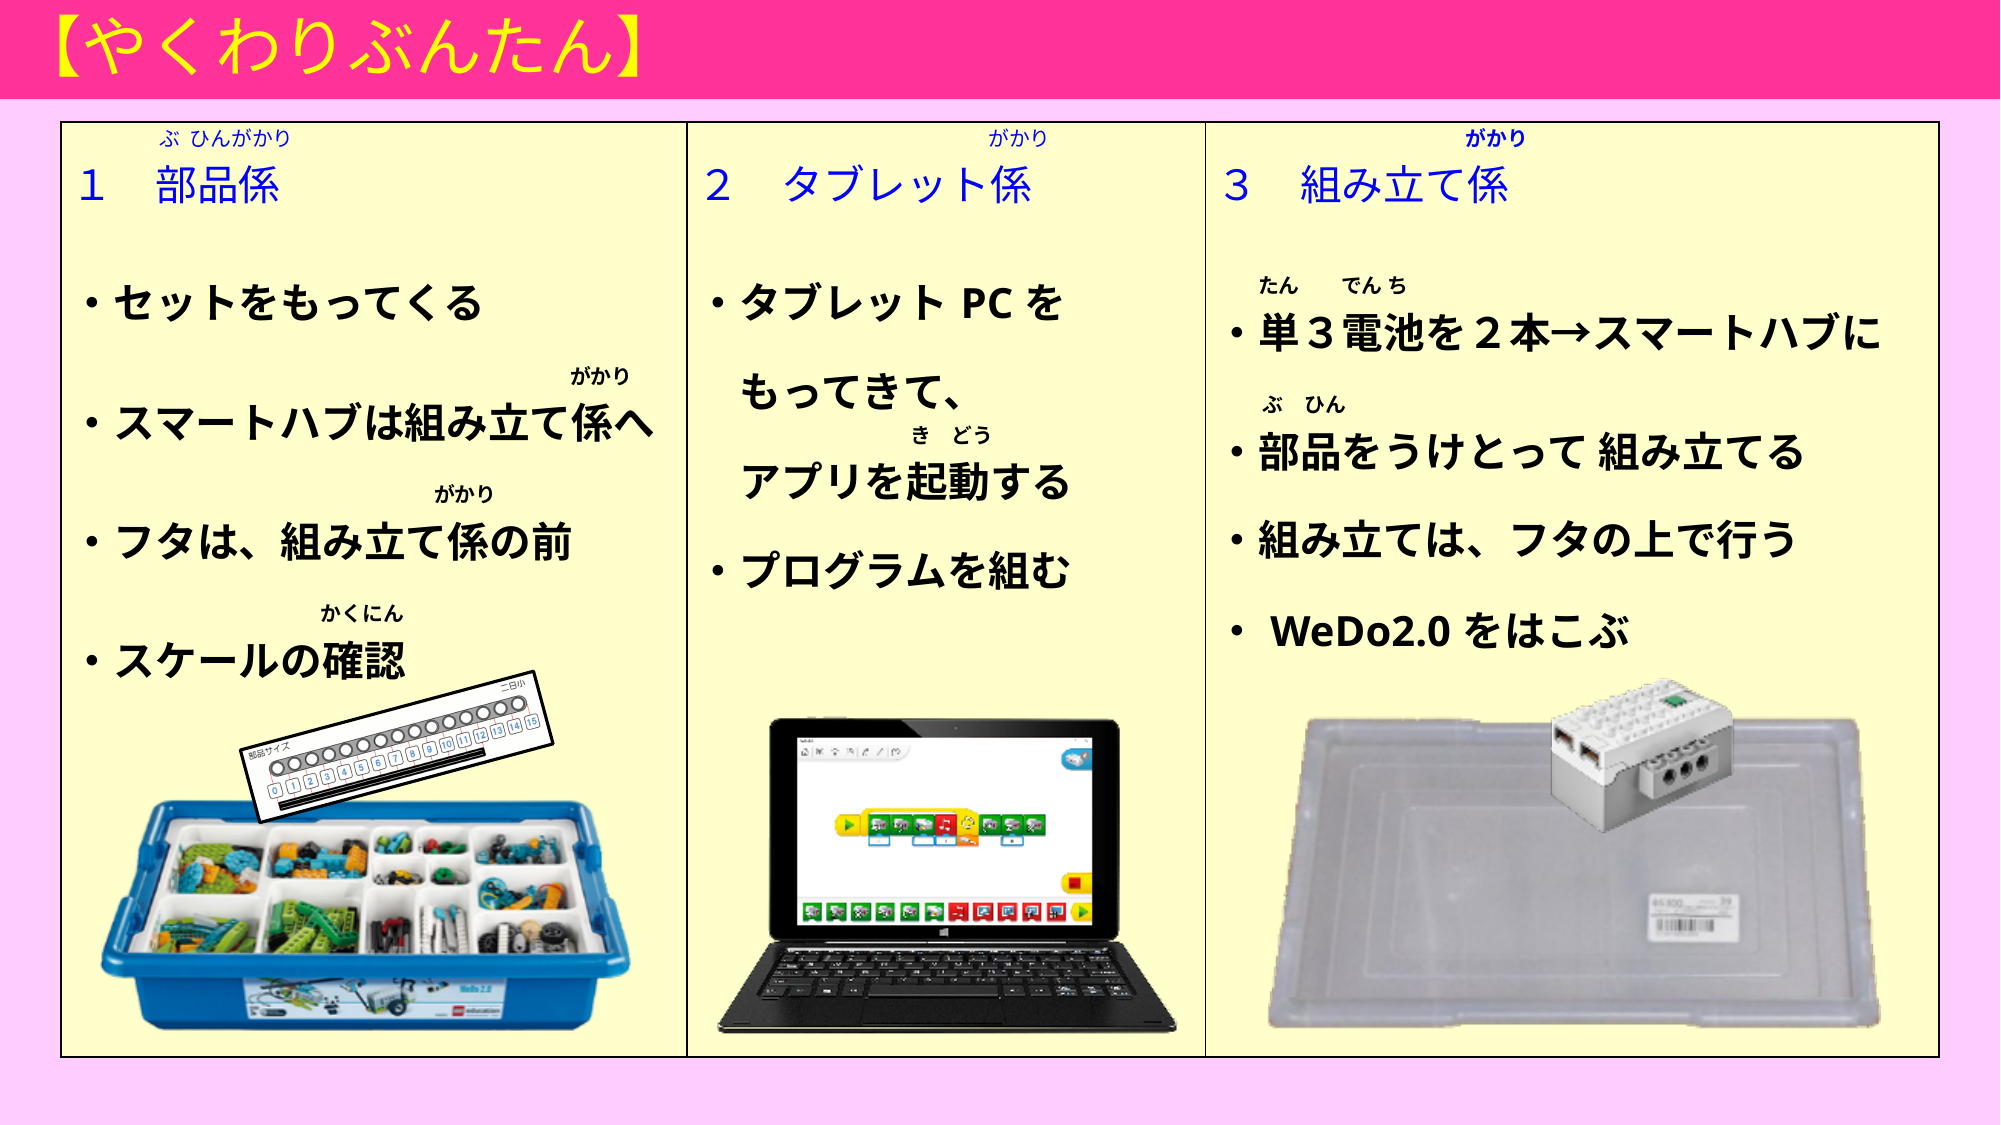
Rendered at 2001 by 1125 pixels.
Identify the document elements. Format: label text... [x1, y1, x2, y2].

table_header がかり ２ タブレット係 ・タブレットPCを もってきて、 き どう アプリを起動する ・プログラムを組む [688, 123, 1205, 1056]
picture [1263, 673, 1883, 1034]
picture [716, 711, 1181, 1038]
table_header ぶ ひんがかり １ 部品係 ・セットをもってくる がかり ・スマートハブは組み立て係へ がかり ・フタは、組み立て係の前 かくにん ・スケールの確認 [62, 123, 686, 1056]
picture [99, 674, 634, 1034]
table_header がかり ３ 組み立て係 たん でん ち ・単３電池を２本→スマートハブに ぶ ひん ・部品をうけとって 組み立てる ・組み立ては、フタの上で行う ・WeDo2.0をはこぶ [1206, 123, 1938, 1056]
title 【やくわりぶんたん】 [0, 0, 2000, 100]
